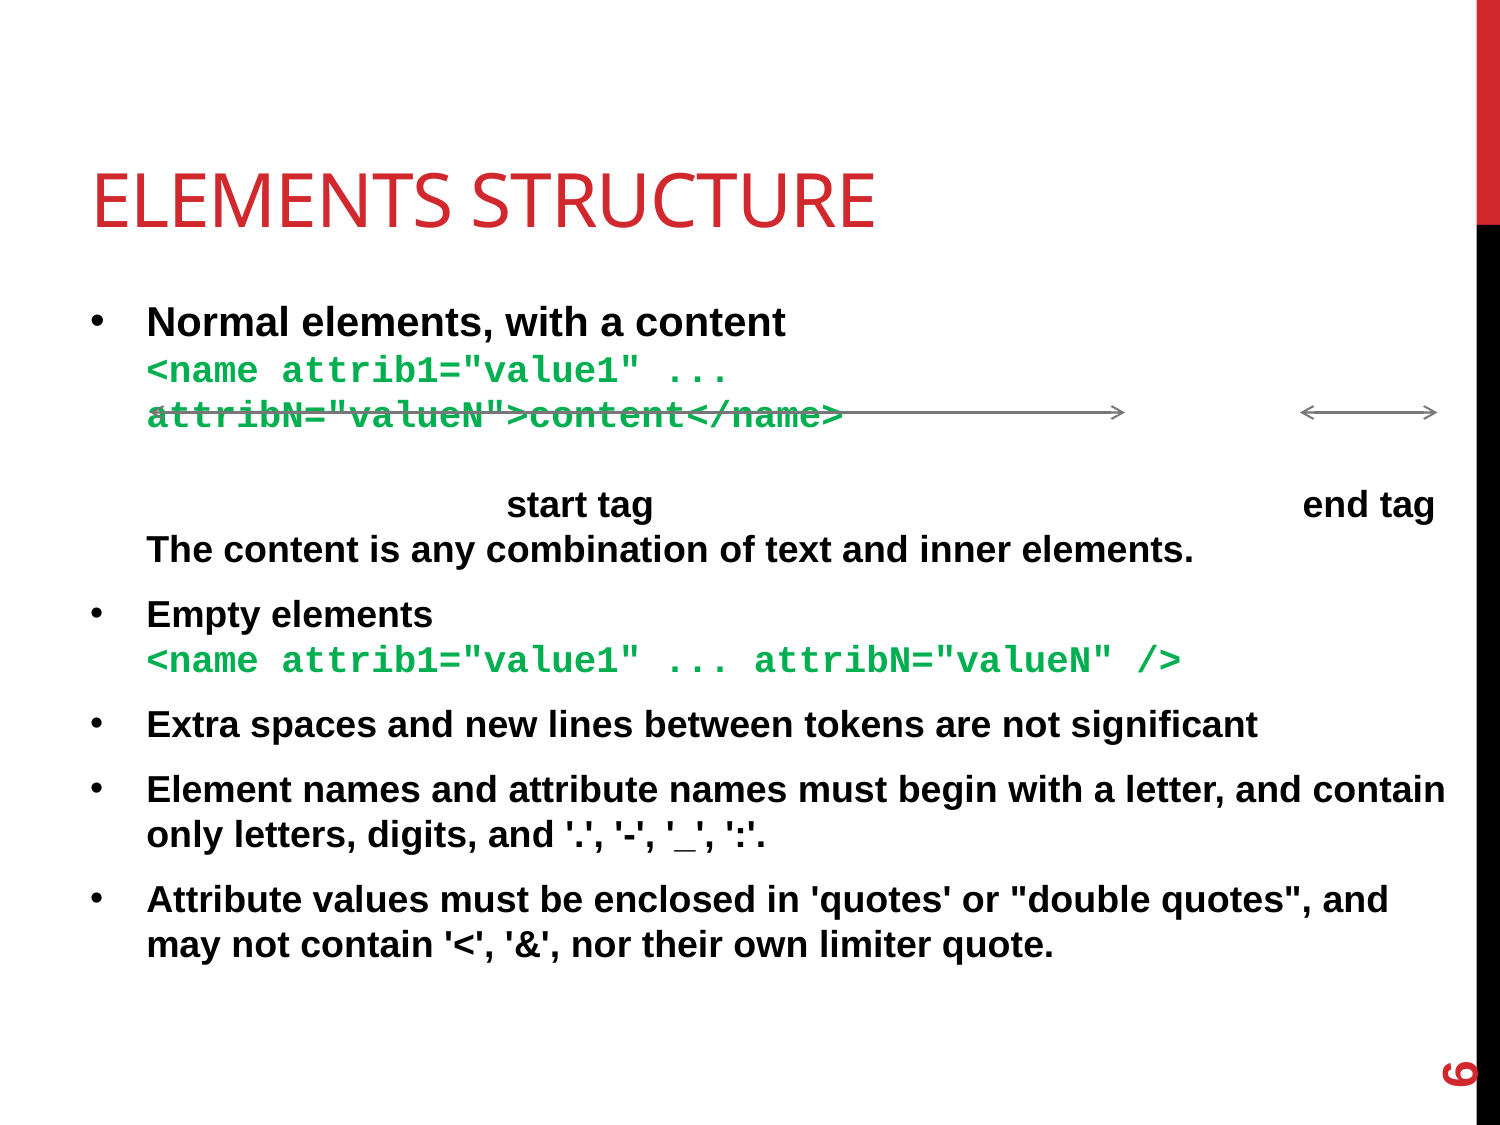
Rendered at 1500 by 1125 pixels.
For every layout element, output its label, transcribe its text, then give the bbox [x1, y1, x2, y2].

title Elements structure [75, 25, 1025, 250]
slide_number 6 [1427, 887, 1488, 1104]
list Normal elements, with a content <name attrib1="value1" ... attribN="valueN">content</name> start tag end tag The content is any combination of text and inner elements. Empty elements <name attrib1="value1" ... attribN="valueN" /> Extra spaces and new lines between tokens are not significant Element names and attribute names must begin with a letter, and contain only letters, digits, and '.', '-', '_', ':'. Attribute values must be enclosed in 'quotes' or "double quotes", and may not contain '<', '&', nor their own limiter quote. [75, 287, 1463, 1005]
